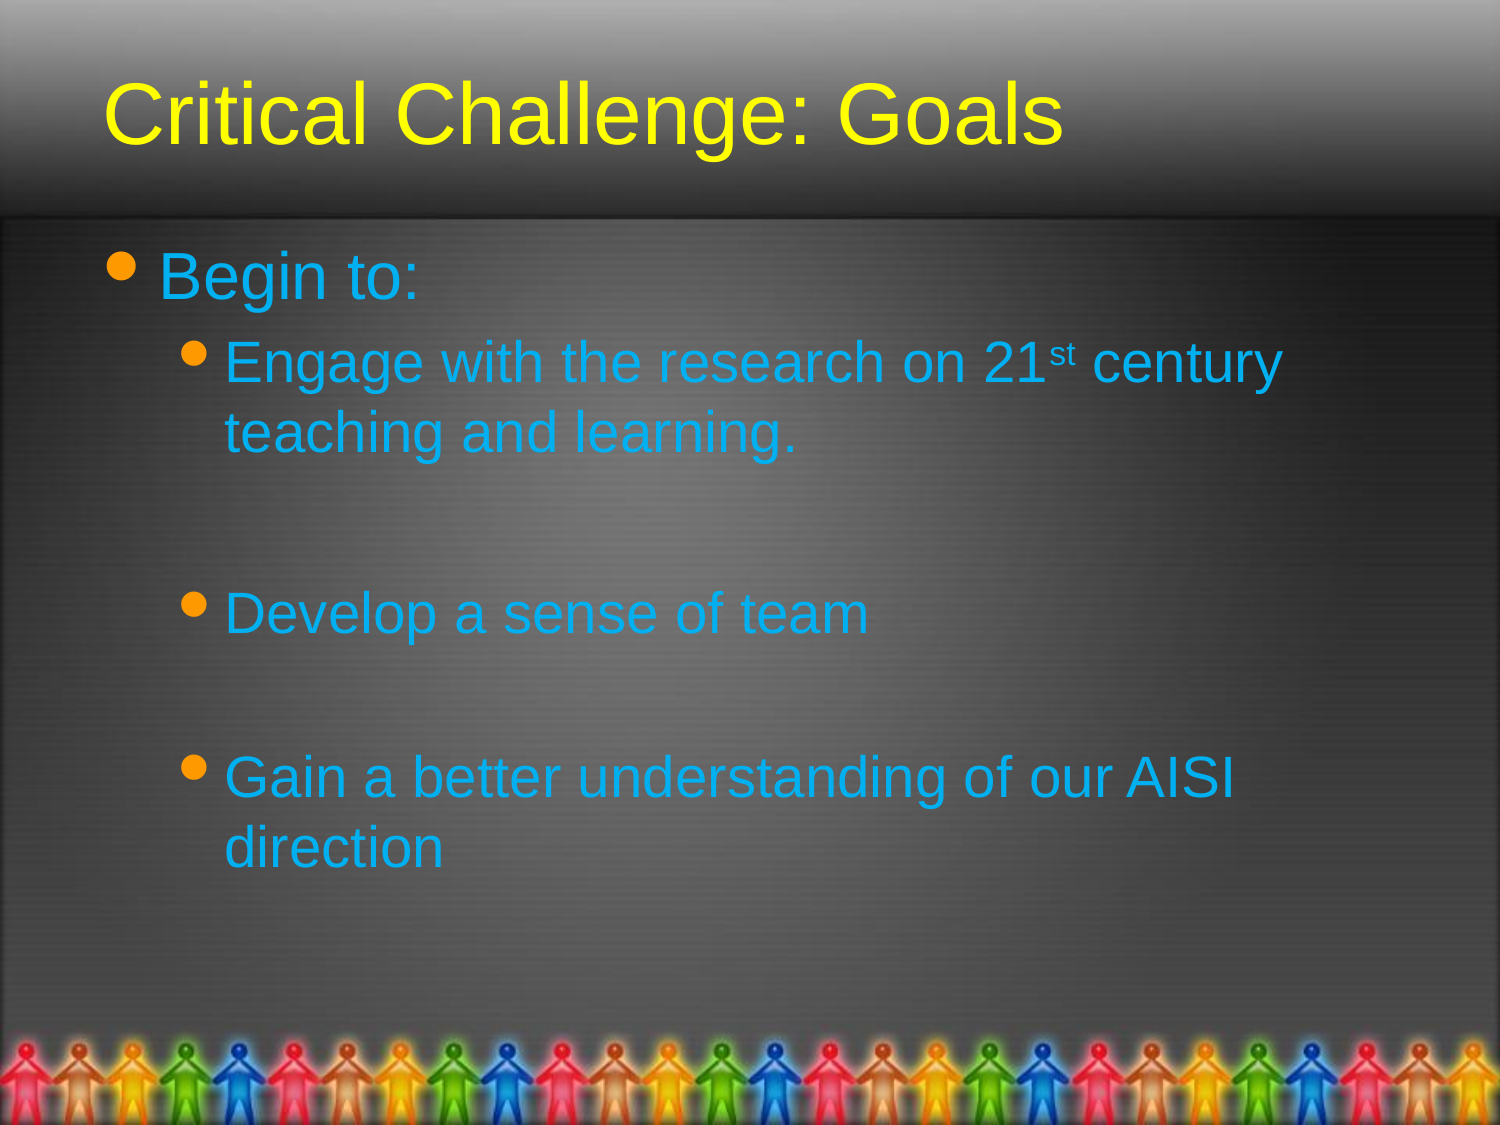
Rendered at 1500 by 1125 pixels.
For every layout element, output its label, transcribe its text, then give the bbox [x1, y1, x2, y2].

title Critical Challenge: Goals [87, 7, 1401, 213]
picture [0, 0, 1500, 1125]
list Begin to: Engage with the research on 21st century teaching and learning. Develop a sense of team Gain a better understanding of our AISI direction [87, 224, 1401, 1013]
